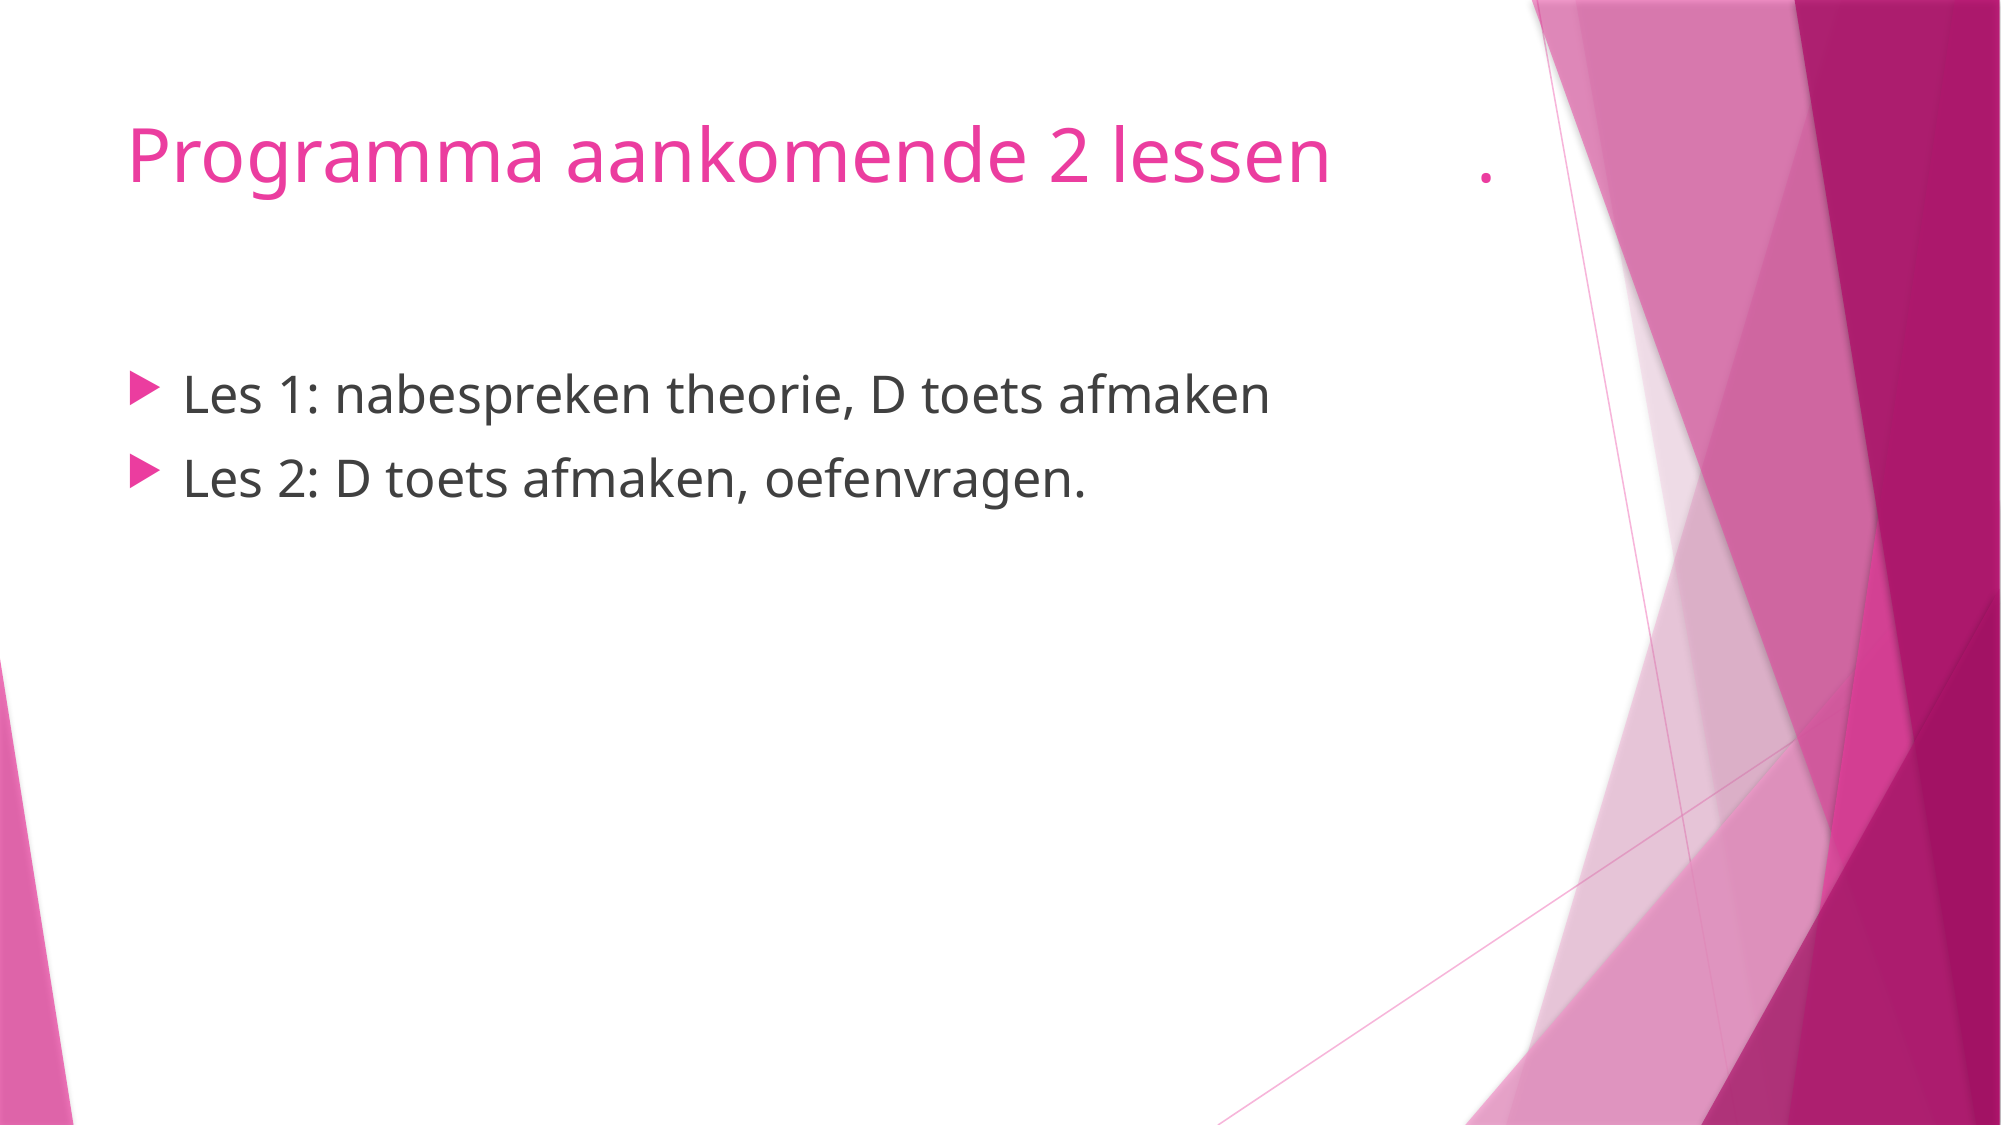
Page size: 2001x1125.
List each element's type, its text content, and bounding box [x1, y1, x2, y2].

title Programma aankomende 2 lessen . [111, 99, 1522, 317]
list Les 1: nabespreken theorie, D toets afmaken Les 2: D toets afmaken, oefenvragen. [111, 354, 1522, 992]
